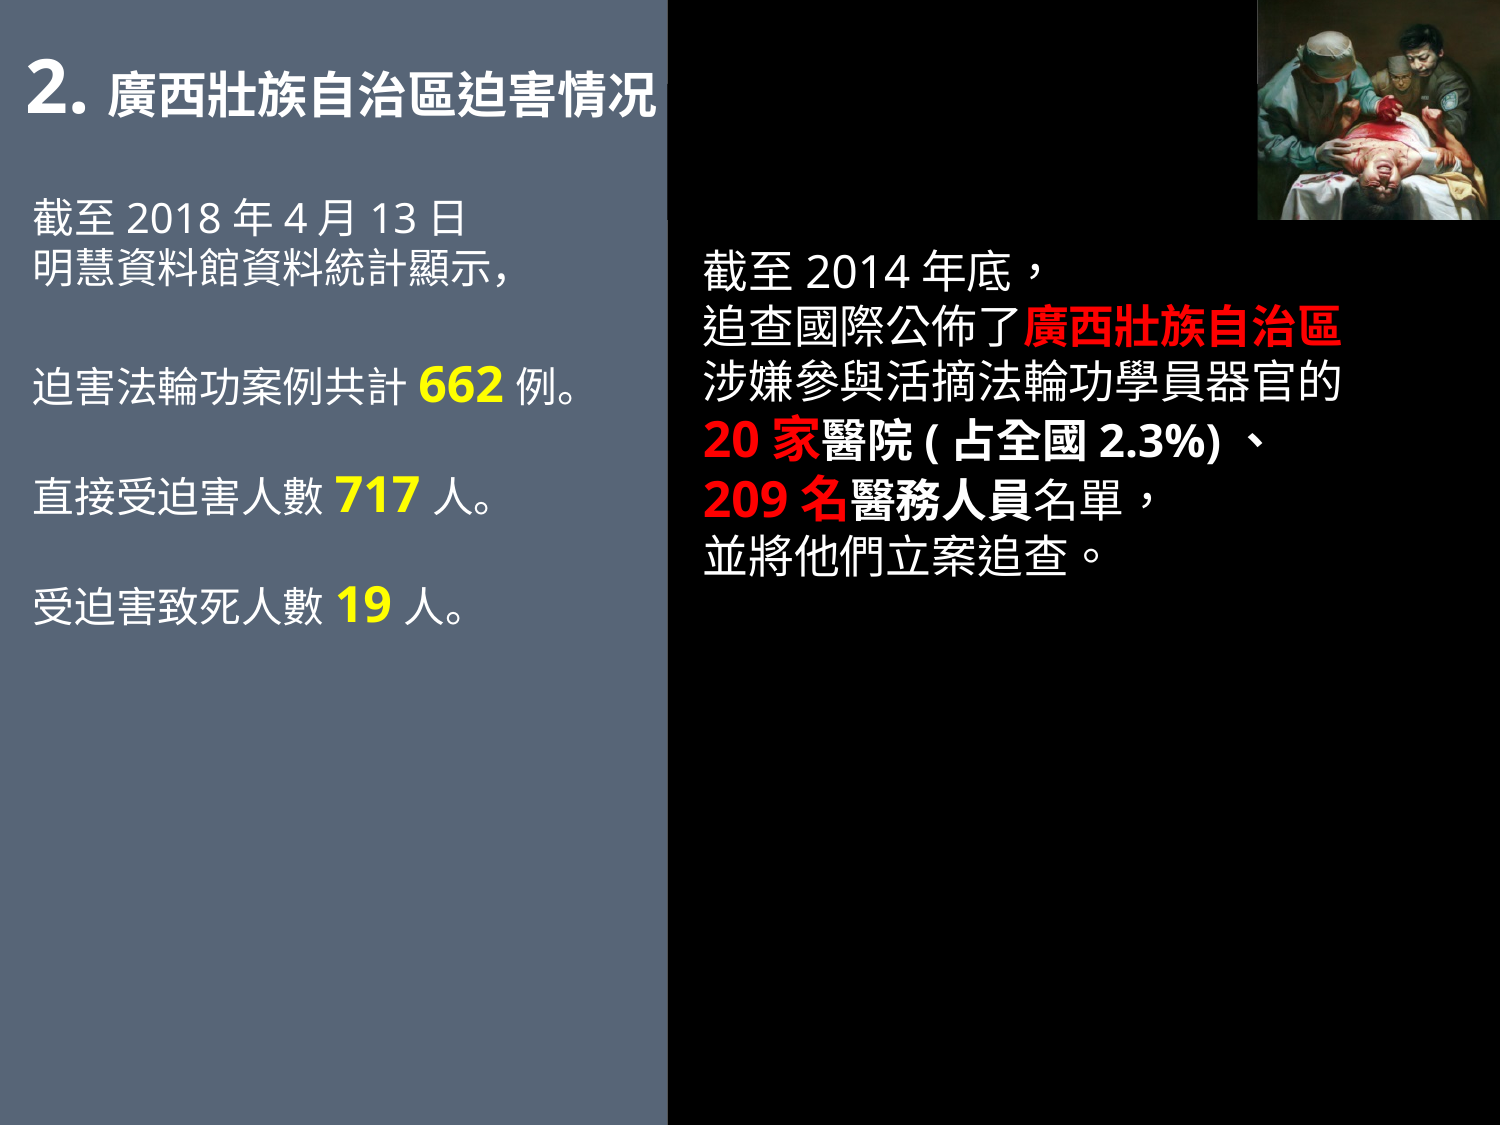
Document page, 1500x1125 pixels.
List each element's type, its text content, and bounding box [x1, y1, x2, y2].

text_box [666, 0, 1500, 221]
text_box [669, 227, 1500, 1125]
text_box [0, 0, 669, 1125]
text_box 2.廣西壯族自治區迫害情况 [10, 30, 661, 136]
text_box 截至2018年4月13日 明慧資料館資料統計顯示， 迫害法輪功案例共計662例。 直接受迫害人數717人。 受迫害致死人數19人。 [17, 184, 656, 640]
text_box 截至2014年底， 追查國際公佈了廣西壯族自治區 涉嫌參與活摘法輪功學員器官的 20家醫院(占全國2.3%)、 209名醫務人員名單， 並將他們立案追查。 [687, 234, 1480, 590]
